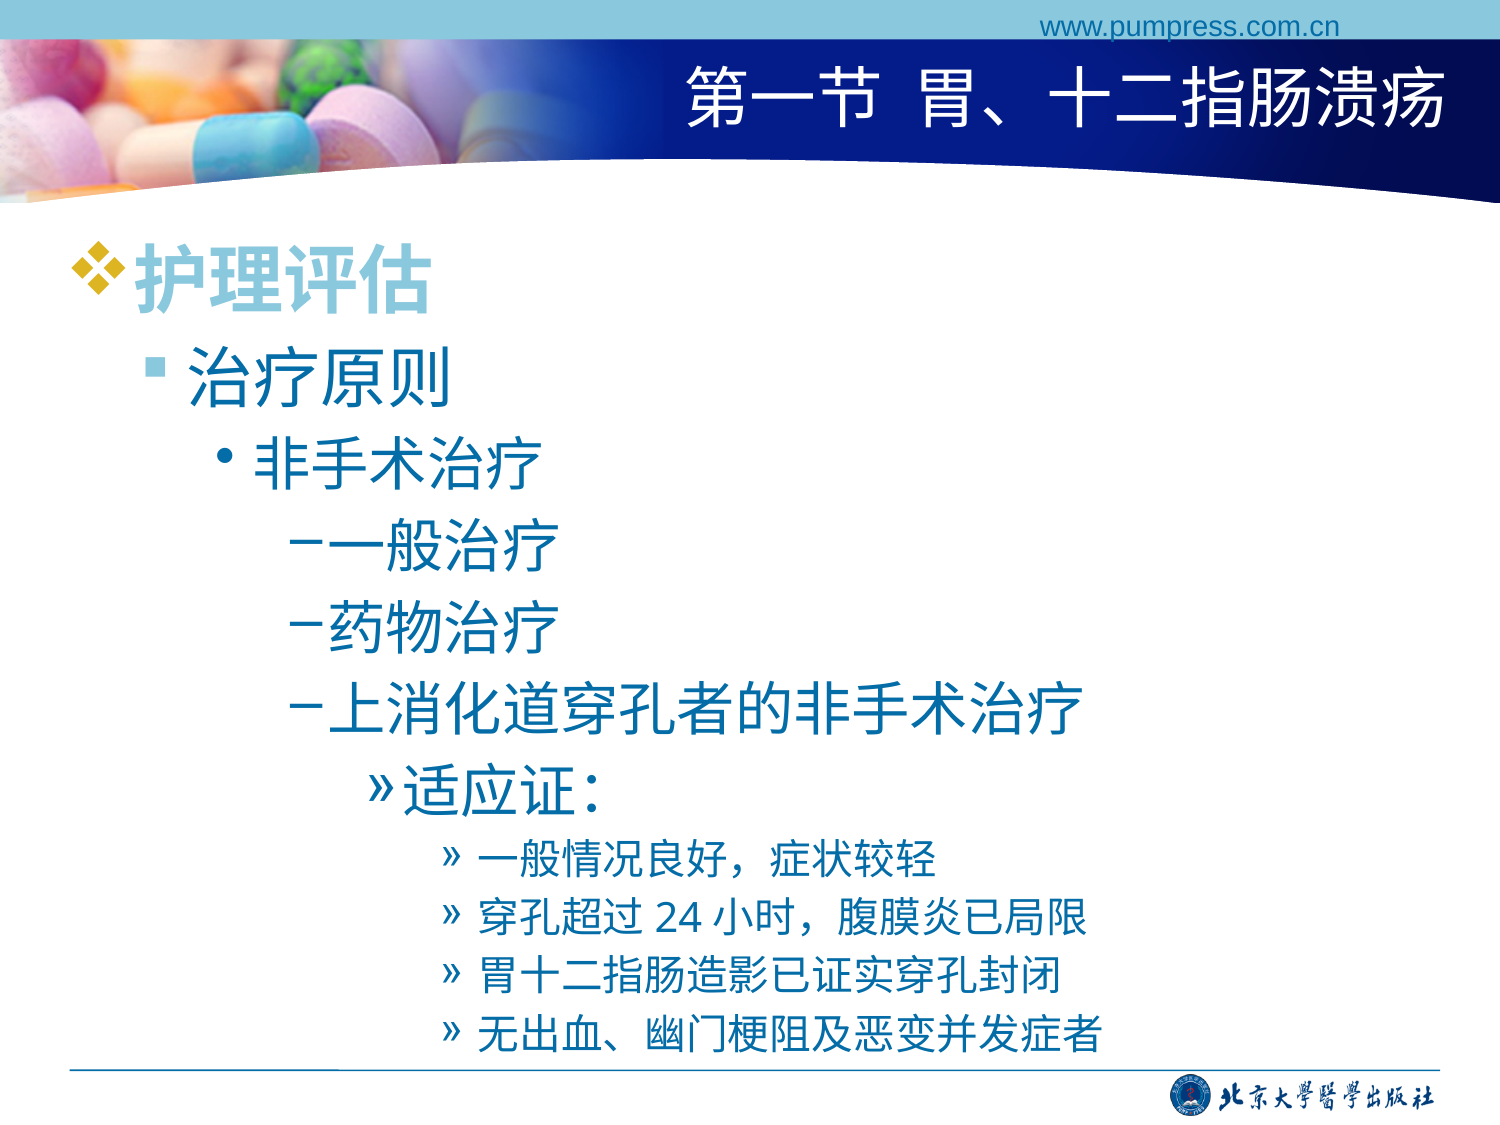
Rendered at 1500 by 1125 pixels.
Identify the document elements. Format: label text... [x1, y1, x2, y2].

slide_number www.pumpress.com.cn [1025, 0, 1463, 38]
list 护理评估 治疗原则 非手术治疗 一般治疗 药物治疗 上消化道穿孔者的非手术治疗 适应证： 一般情况良好，症状较轻 穿孔超过24小时，腹膜炎已局限 胃十二指肠造影已证实穿孔封闭 无出血、幽门梗阻及恶变并发症者 [49, 224, 1463, 1026]
picture [1170, 1074, 1436, 1118]
title 第一节 胃、十二指肠溃疡 [137, 49, 1463, 143]
picture [0, 40, 1500, 203]
